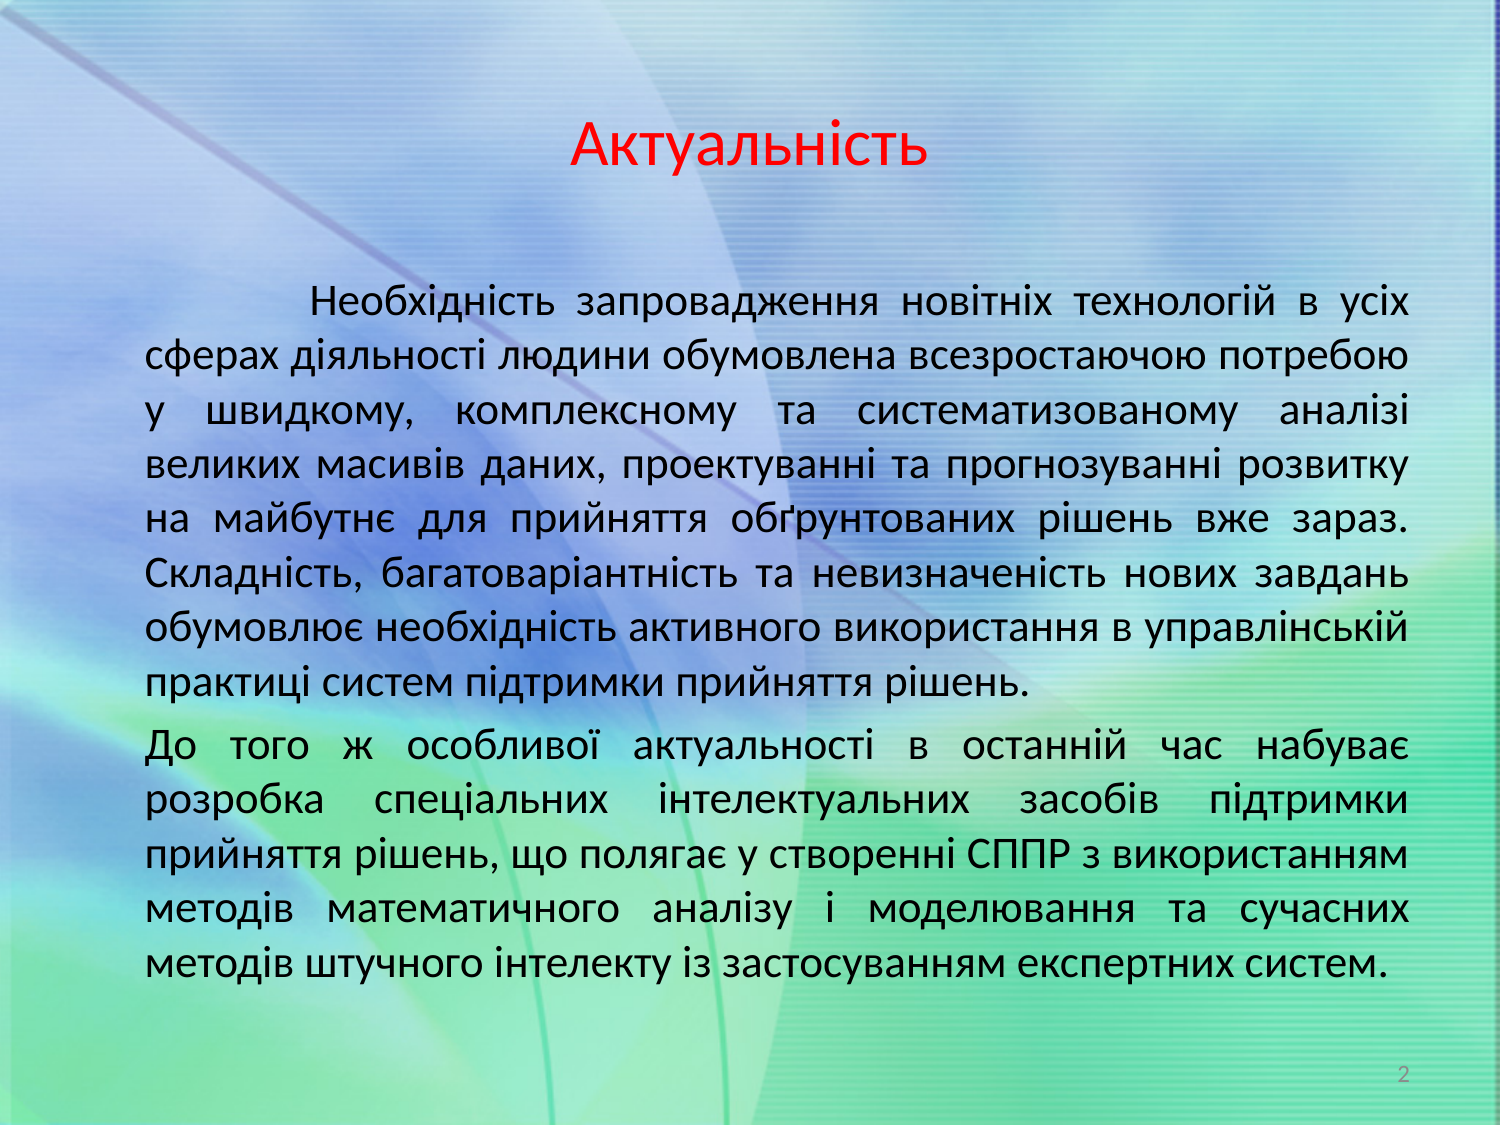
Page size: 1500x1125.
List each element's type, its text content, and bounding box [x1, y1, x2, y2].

title Актуальність [75, 45, 1425, 233]
list Необхідність запровадження новітніх технологій в усіх сферах діяльності людини обумовлена всезростаючою потребою у швидкому, комплексному та систематизованому аналізі великих масивів даних, проектуванні та прогнозуванні розвитку на майбутнє для прийняття обґрунтованих рішень вже зараз. Складність, багатоваріантність та невизначеність нових завдань обумовлює необхідність активного використання в управлінській практиці систем підтримки прийняття рішень. До того ж особливої актуальності в останній час набуває розробка спеціальних інтелектуальних засобів підтримки прийняття рішень, що полягає у створенні СППР з використанням методів математичного аналізу і моделювання та сучасних методів штучного інтелекту із застосуванням експертних систем. [75, 262, 1425, 1005]
picture [0, 0, 1500, 1125]
slide_number 2 [1074, 1042, 1425, 1103]
